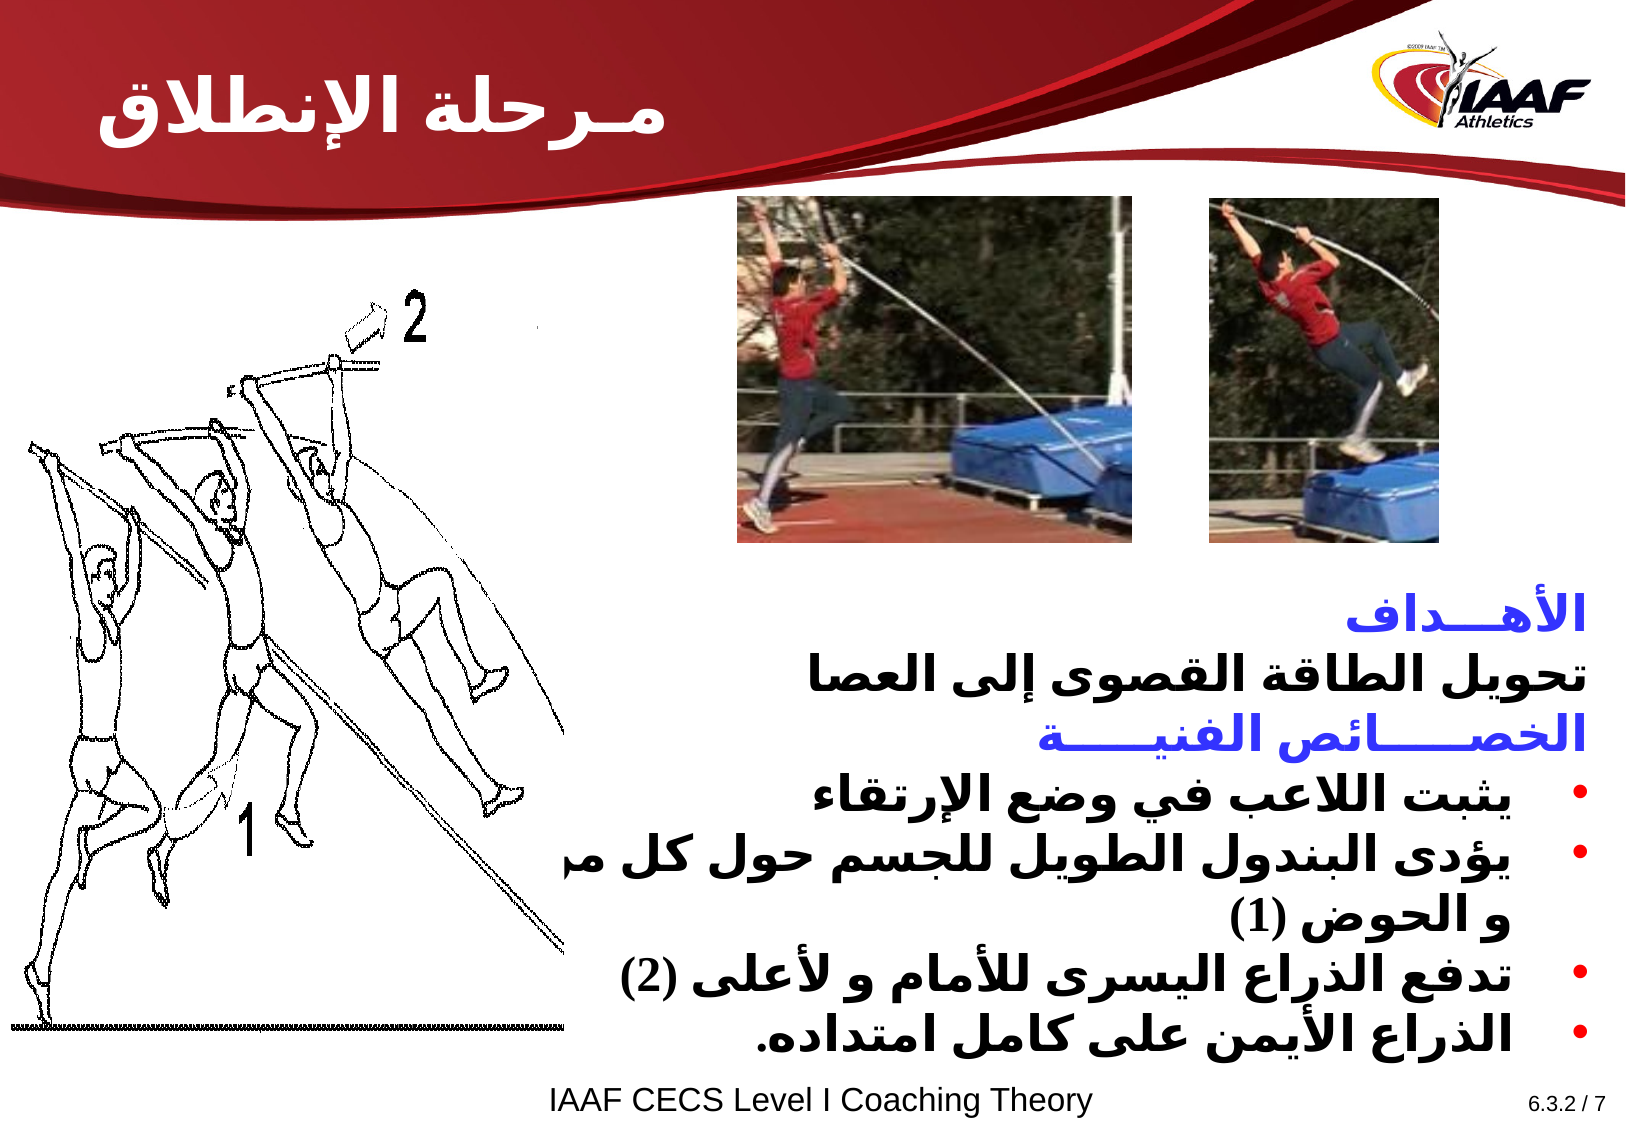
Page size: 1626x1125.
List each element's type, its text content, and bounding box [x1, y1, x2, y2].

text_box الأهـــداف تحويل الطاقة القصوى إلى العصا الخصـــــائص الفنيـــــة يثبت اللاعب في وضع الإرتقاء يؤدى البندول الطويل للجسم حول كل من الكتفين و الحوض (1) تدفع الذراع اليسرى للأمام و لأعلى (2) الذراع الأيمن على كامل امتداده. [141, 574, 1604, 1069]
picture [0, 0, 1626, 1125]
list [736, 195, 1133, 544]
title مـرحلة الإنطلاق [44, 57, 742, 150]
text_box 6.3.2 / 7 [1509, 1082, 1625, 1124]
text_box IAAF CECS Level I Coaching Theory [466, 1071, 1177, 1100]
